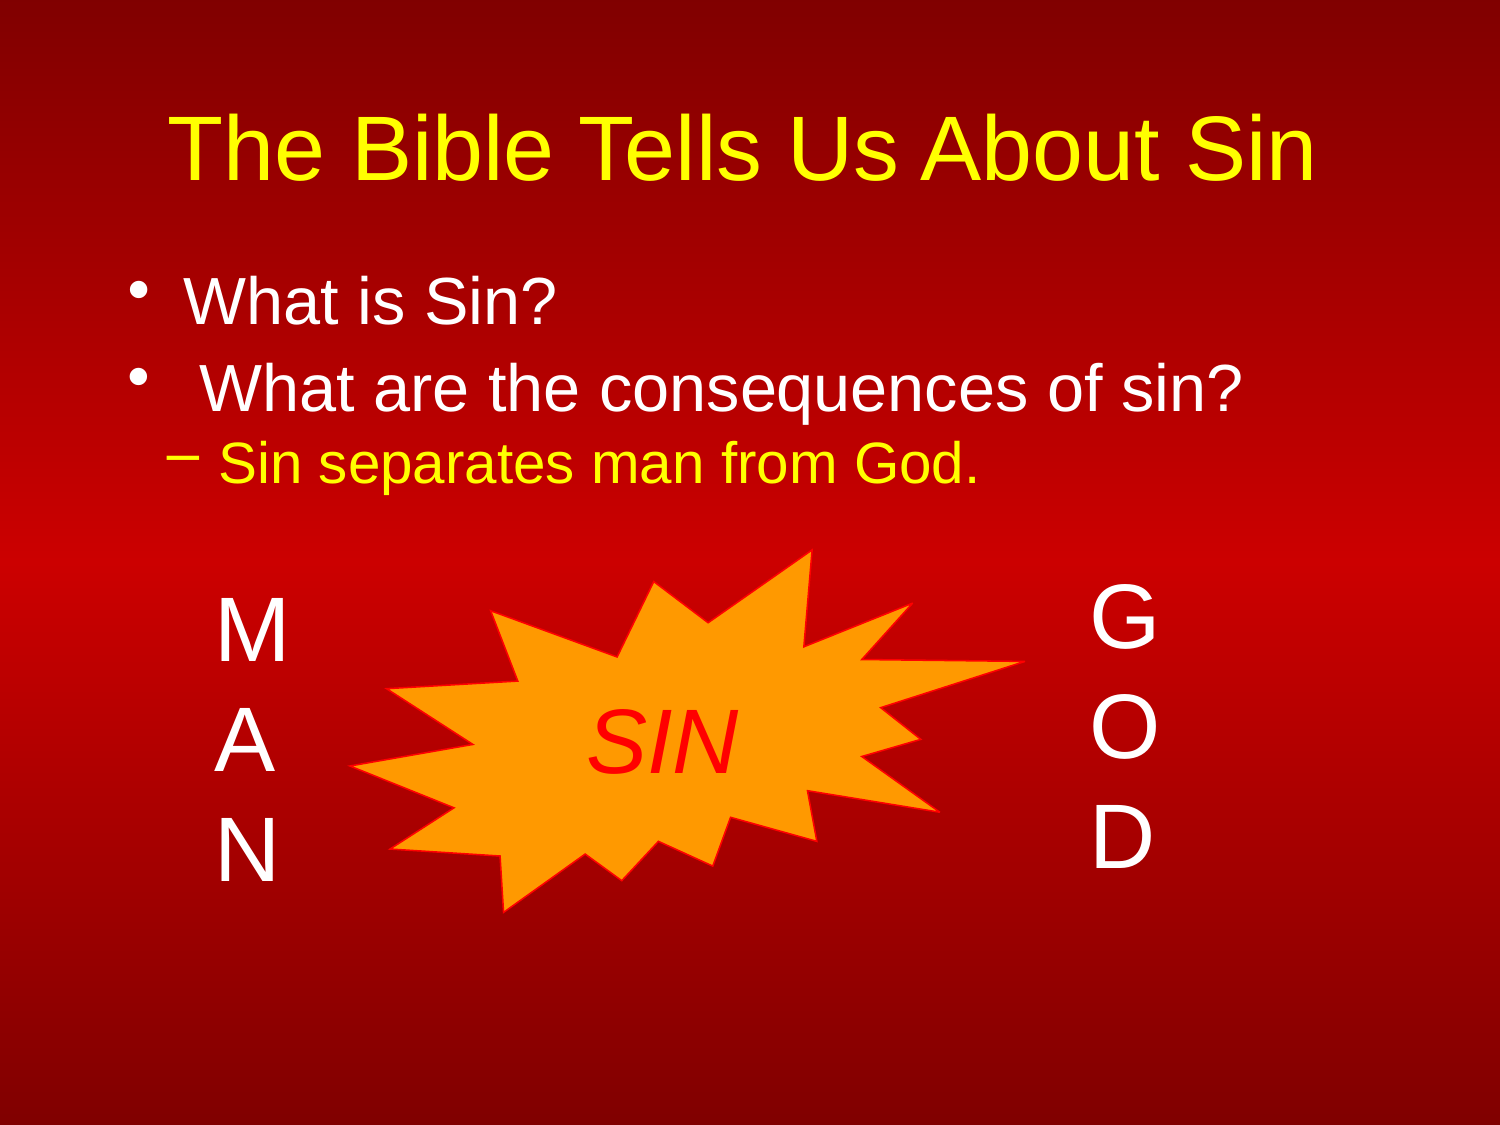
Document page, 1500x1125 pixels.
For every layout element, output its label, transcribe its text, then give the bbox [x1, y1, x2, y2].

title The Bible Tells Us About Sin [50, 50, 1438, 238]
text_box G O D [1074, 563, 1197, 895]
list What is Sin? [112, 249, 1450, 338]
text_box What are the consequences of sin? Sin separates man from God. [112, 337, 1413, 563]
text_box SIN [349, 563, 1025, 913]
text_box M A N [200, 563, 322, 908]
